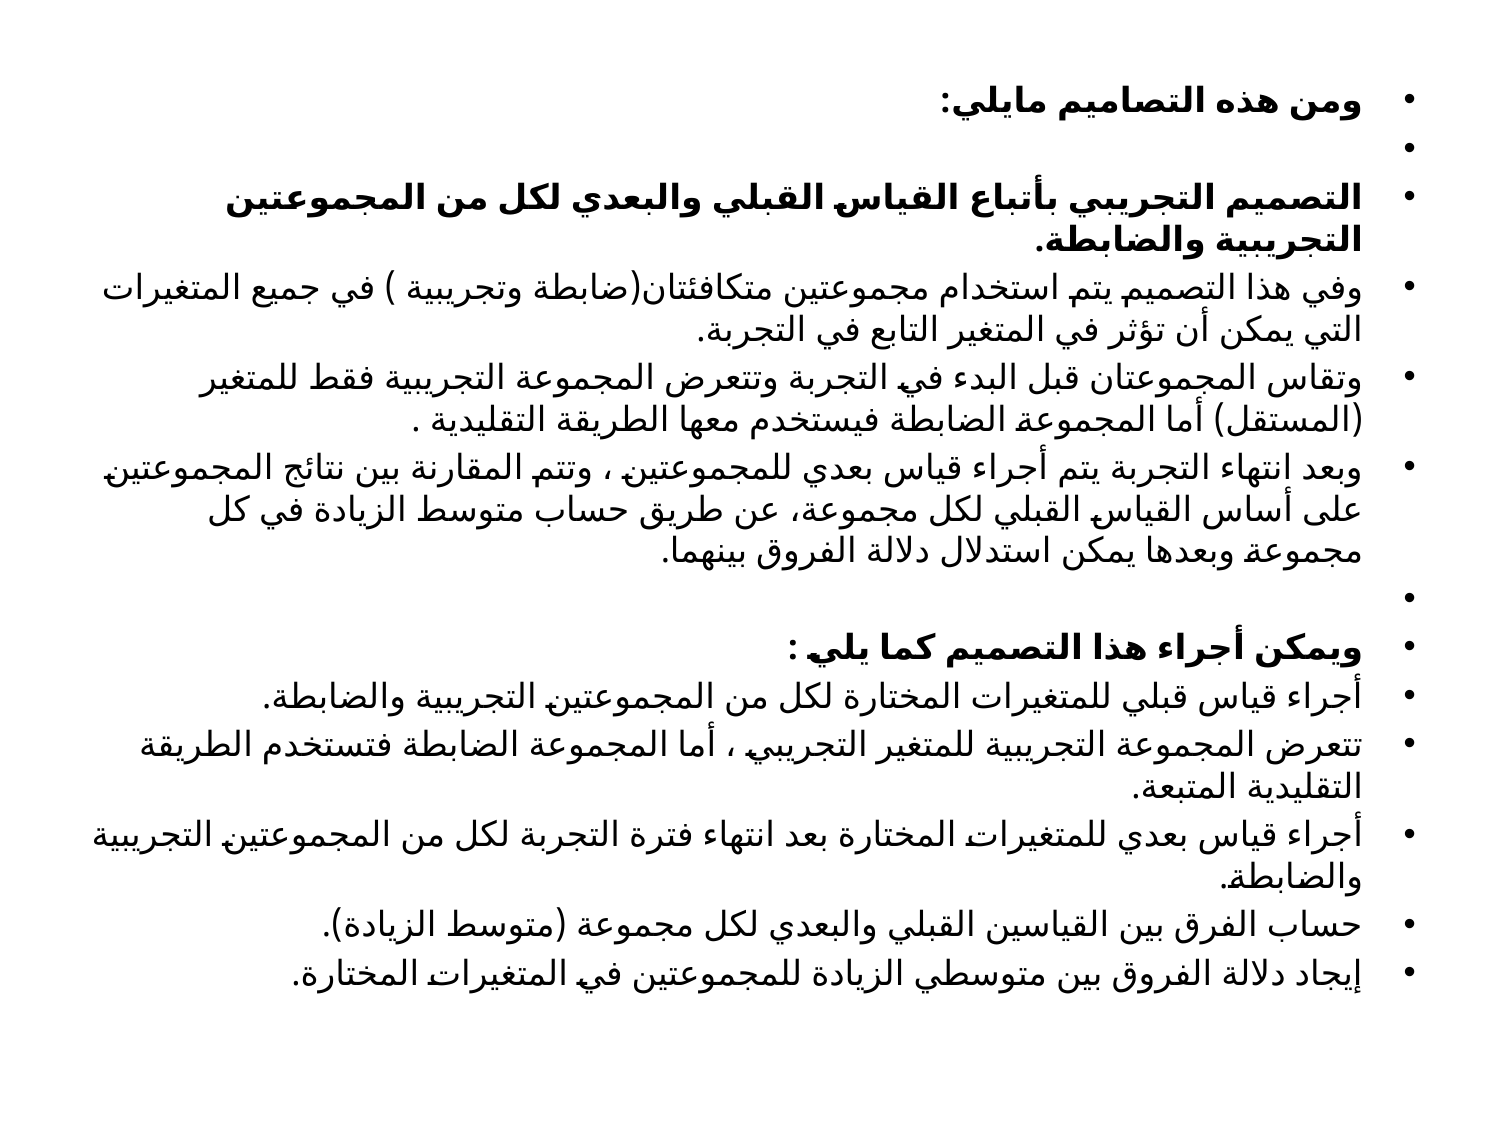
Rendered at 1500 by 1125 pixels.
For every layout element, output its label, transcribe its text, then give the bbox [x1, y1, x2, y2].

list ومن هذه التصاميم مايلي: التصميم التجريبي بأتباع القياس القبلي والبعدي لكل من المجموعتين التجريبية والضابطة. وفي هذا التصميم يتم استخدام مجموعتين متكافئتان(ضابطة وتجريبية ) في جميع المتغيرات التي يمكن أن تؤثر في المتغير التابع في التجربة. وتقاس المجموعتان قبل البدء في التجربة وتتعرض المجموعة التجريبية فقط للمتغير (المستقل) أما المجموعة الضابطة فيستخدم معها الطريقة التقليدية . وبعد انتهاء التجربة يتم أجراء قياس بعدي للمجموعتين ، وتتم المقارنة بين نتائج المجموعتين على أساس القياس القبلي لكل مجموعة، عن طريق حساب متوسط الزيادة في كل مجموعة وبعدها يمكن استدلال دلالة الفروق بينهما. ويمكن أجراء هذا التصميم كما يلي : أجراء قياس قبلي للمتغيرات المختارة لكل من المجموعتين التجريبية والضابطة. تتعرض المجموعة التجريبية للمتغير التجريبي ، أما المجموعة الضابطة فتستخدم الطريقة التقليدية المتبعة. أجراء قياس بعدي للمتغيرات المختارة بعد انتهاء فترة التجربة لكل من المجموعتين التجريبية والضابطة. حساب الفرق بين القياسين القبلي والبعدي لكل مجموعة (متوسط الزيادة). إيجاد دلالة الفروق بين متوسطي الزيادة للمجموعتين في المتغيرات المختارة. [75, 70, 1425, 1005]
